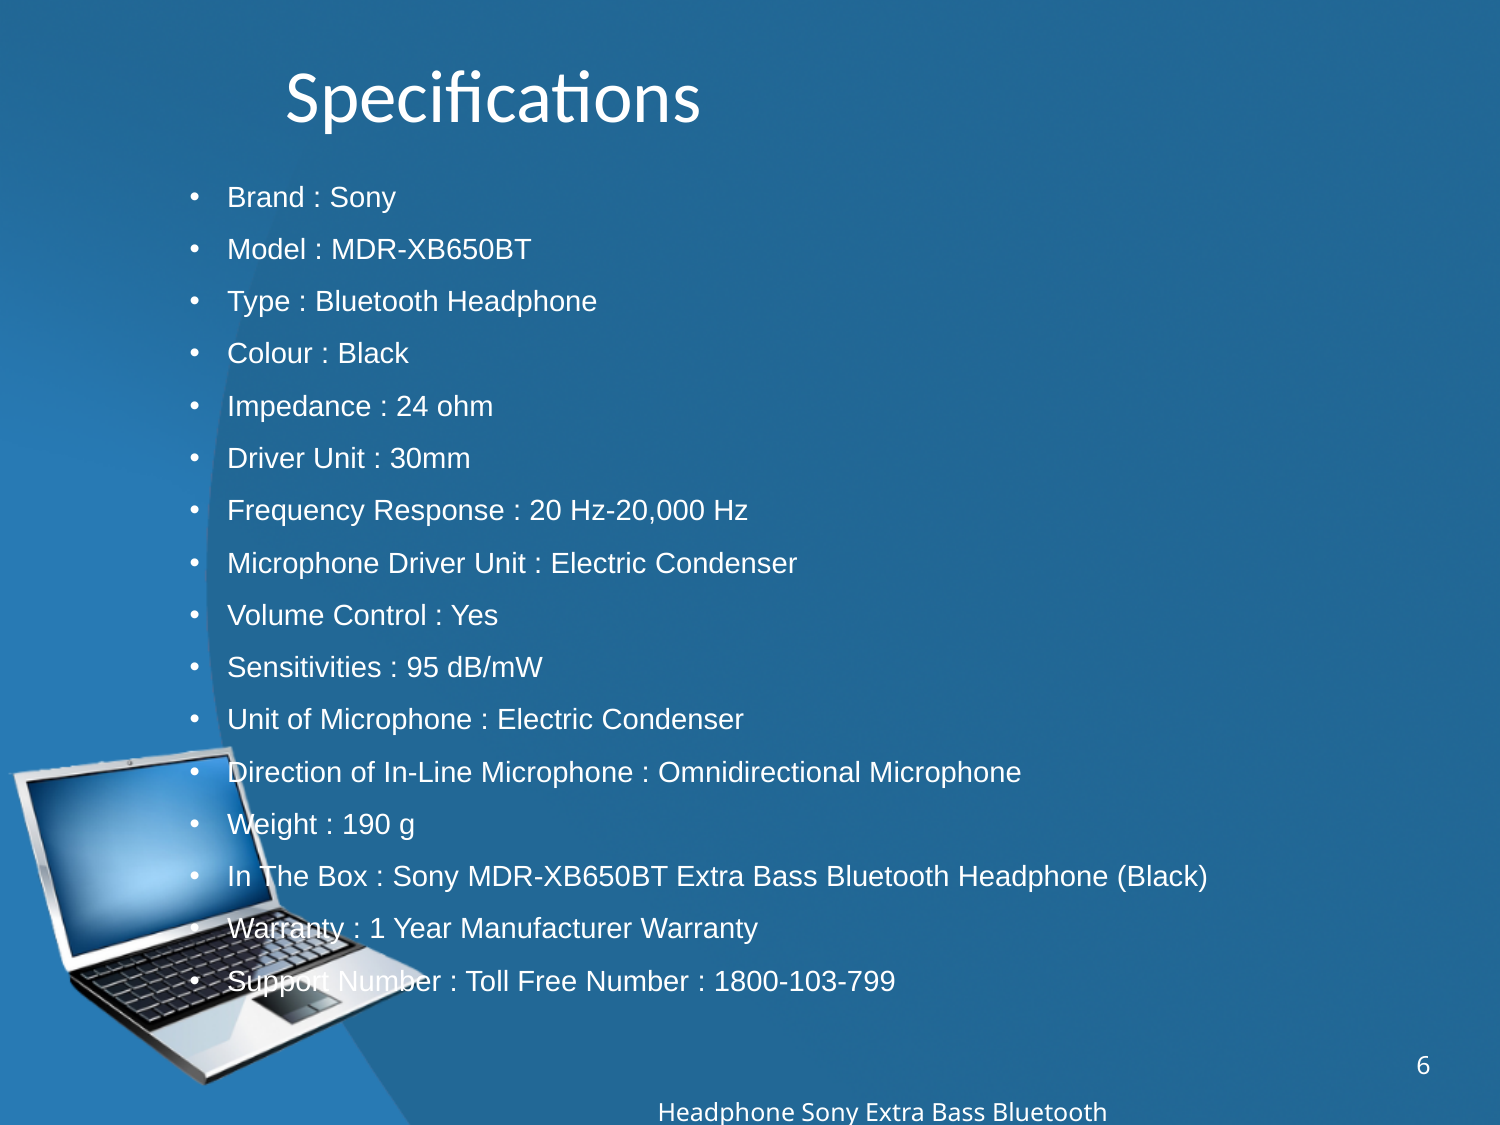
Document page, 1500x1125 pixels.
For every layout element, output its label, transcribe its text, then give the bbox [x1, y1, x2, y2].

list Brand : Sony Model : MDR-XB650BT Type : Bluetooth Headphone Colour : Black Impedance : 24 ohm Driver Unit : 30mm Frequency Response : 20 Hz-20,000 Hz Microphone Driver Unit : Electric Condenser Volume Control : Yes Sensitivities : 95 dB/mW Unit of Microphone : Electric Condenser Direction of In-Line Microphone : Omnidirectional Microphone Weight : 190 g In The Box : Sony MDR-XB650BT Extra Bass Bluetooth Headphone (Black) Warranty : 1 Year Manufacturer Warranty Support Number : Toll Free Number : 1800-103-799 [174, 174, 1442, 994]
title Specifications [136, 31, 851, 166]
slide_number 6 [1157, 1036, 1446, 1097]
picture [0, 0, 1500, 1125]
footer Headphone Sony Extra Bass Bluetooth [595, 1097, 1171, 1125]
